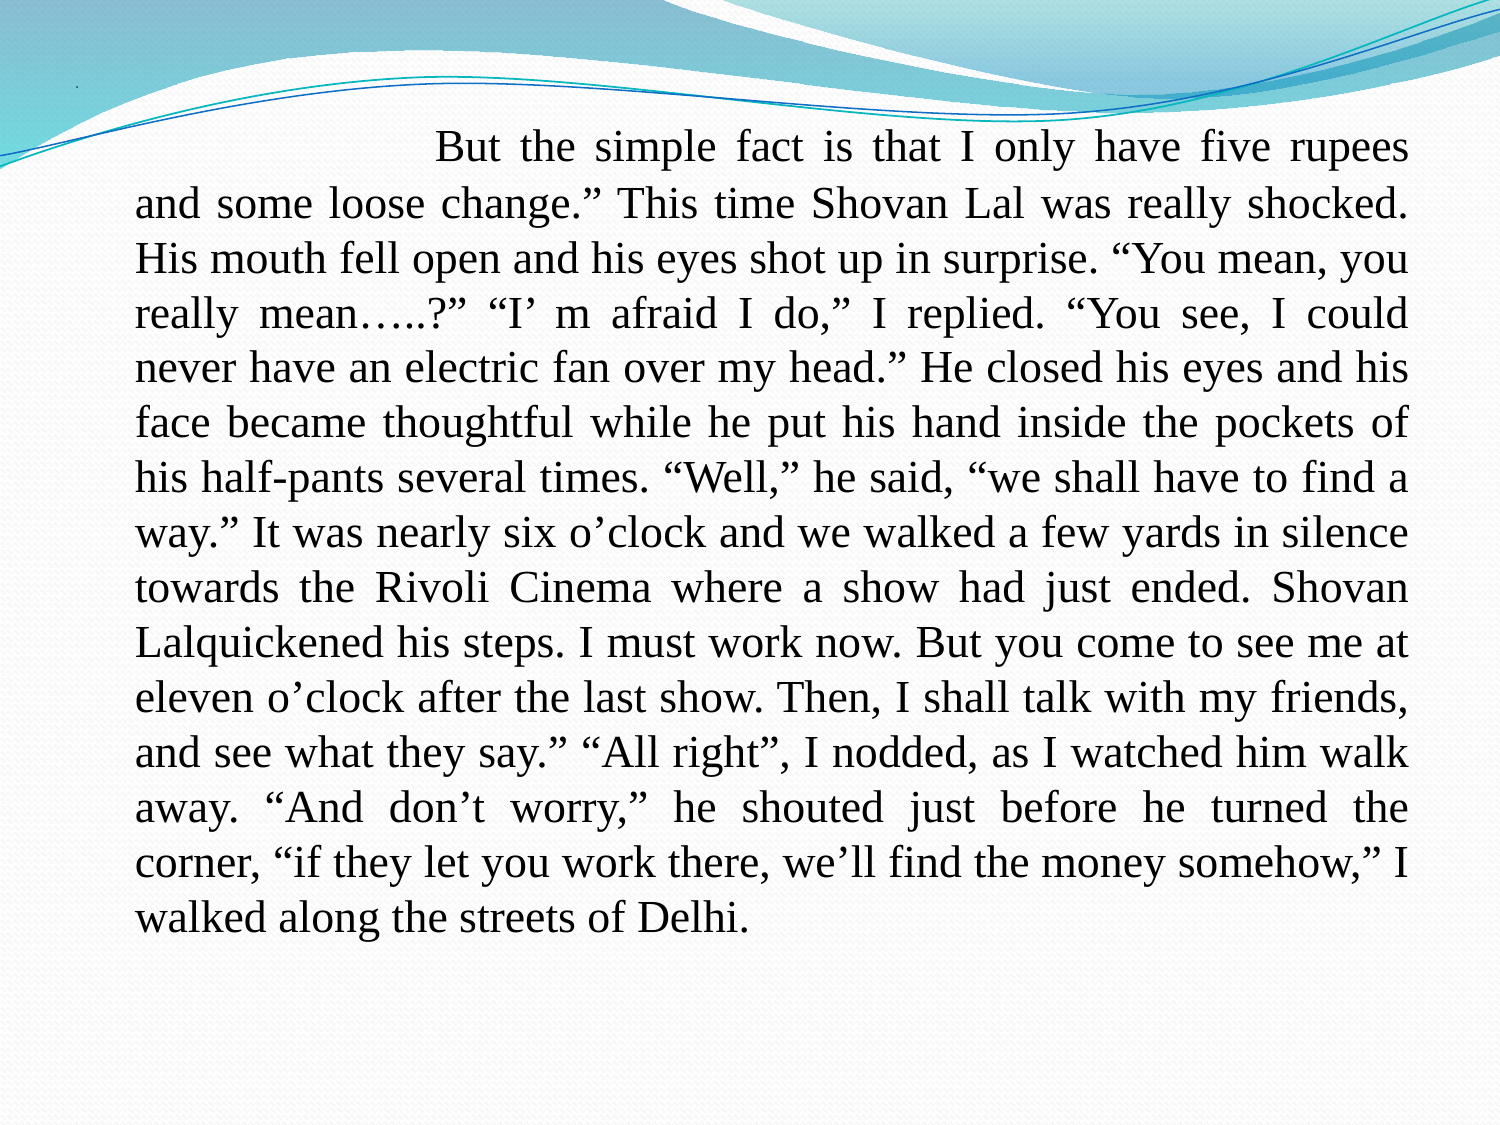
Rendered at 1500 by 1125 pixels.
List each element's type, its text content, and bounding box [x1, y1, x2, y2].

list But the simple fact is that I only have five rupees and some loose change.” This time Shovan Lal was really shocked. His mouth fell open and his eyes shot up in surprise. “You mean, you really mean…..?” “I’ m afraid I do,” I replied. “You see, I could never have an electric fan over my head.” He closed his eyes and his face became thoughtful while he put his hand inside the pockets of his half-pants several times. “Well,” he said, “we shall have to find a way.” It was nearly six o’clock and we walked a few yards in silence towards the Rivoli Cinema where a show had just ended. Shovan Lalquickened his steps. I must work now. But you come to see me at eleven o’clock after the last show. Then, I shall talk with my friends, and see what they say.” “All right”, I nodded, as I watched him walk away. “And don’t worry,” he shouted just before he turned the corner, “if they let you work there, we’ll find the money somehow,” I walked along the streets of Delhi. [75, 99, 1425, 1005]
title . [75, 62, 1425, 93]
